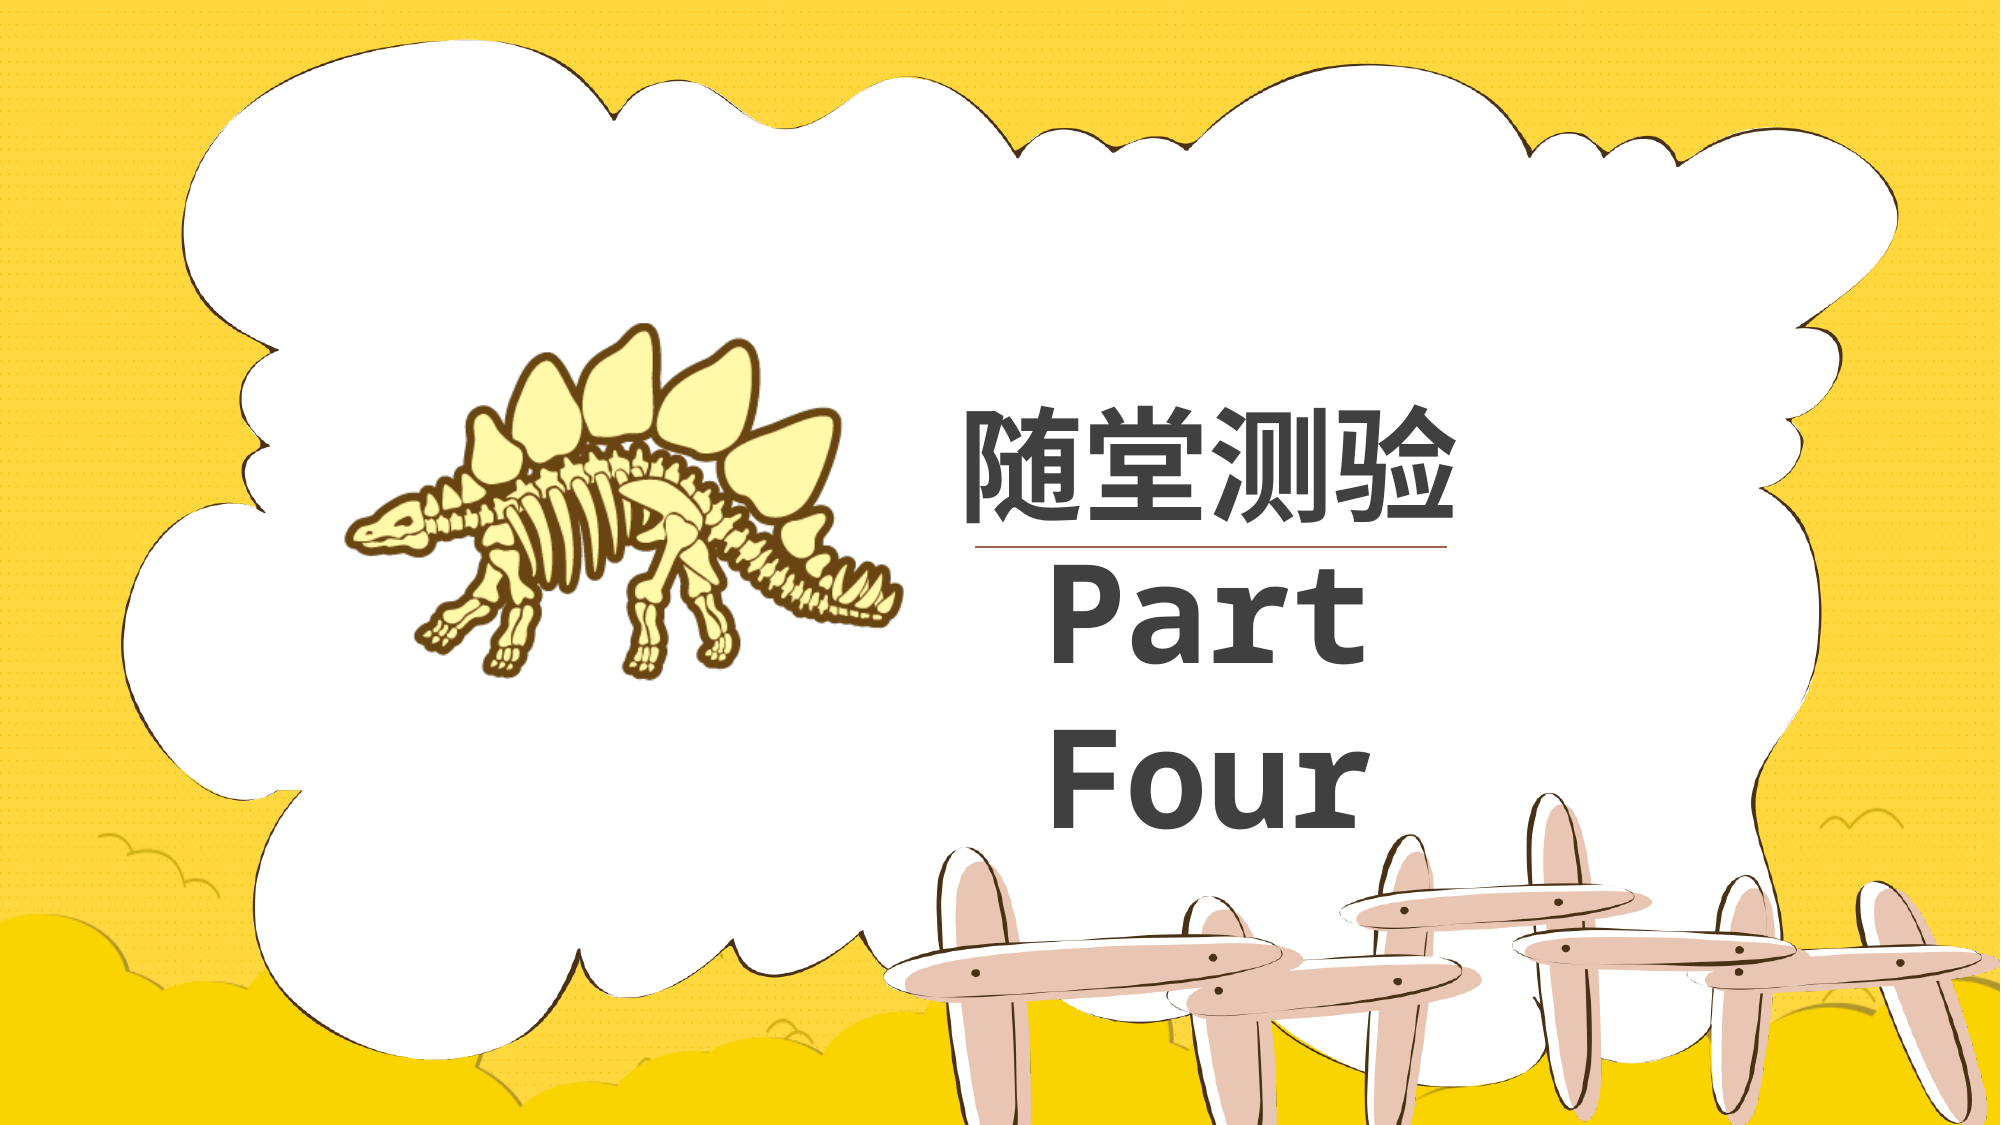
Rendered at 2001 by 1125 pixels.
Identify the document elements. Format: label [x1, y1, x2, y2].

text_box [868, 380, 1549, 701]
picture [0, 0, 2000, 1125]
